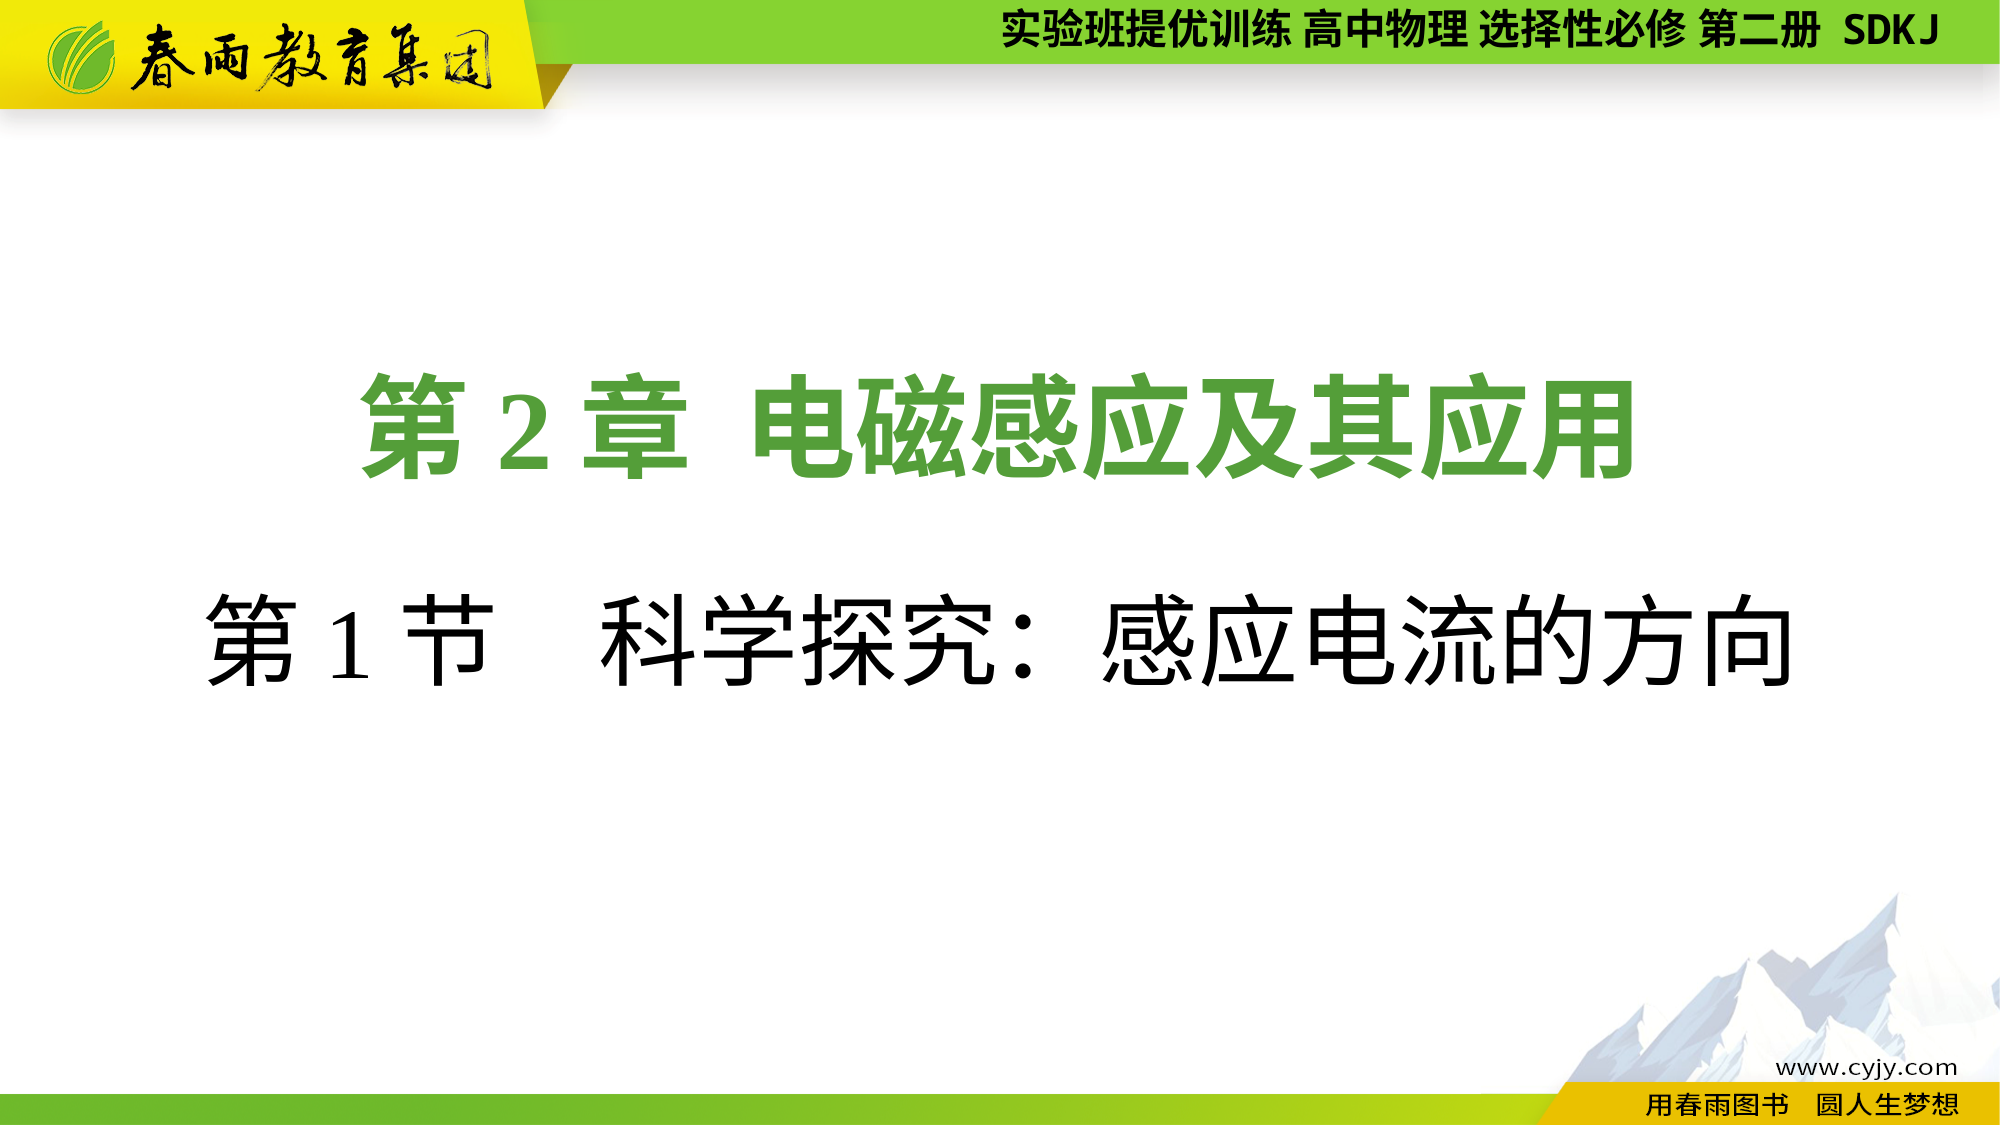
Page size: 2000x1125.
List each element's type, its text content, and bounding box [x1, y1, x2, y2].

picture [0, 0, 2000, 1125]
text_box 第1节 科学探究：感应电流的方向 [54, 511, 1946, 706]
text_box 第2章 电磁感应及其应用 [54, 282, 1946, 500]
